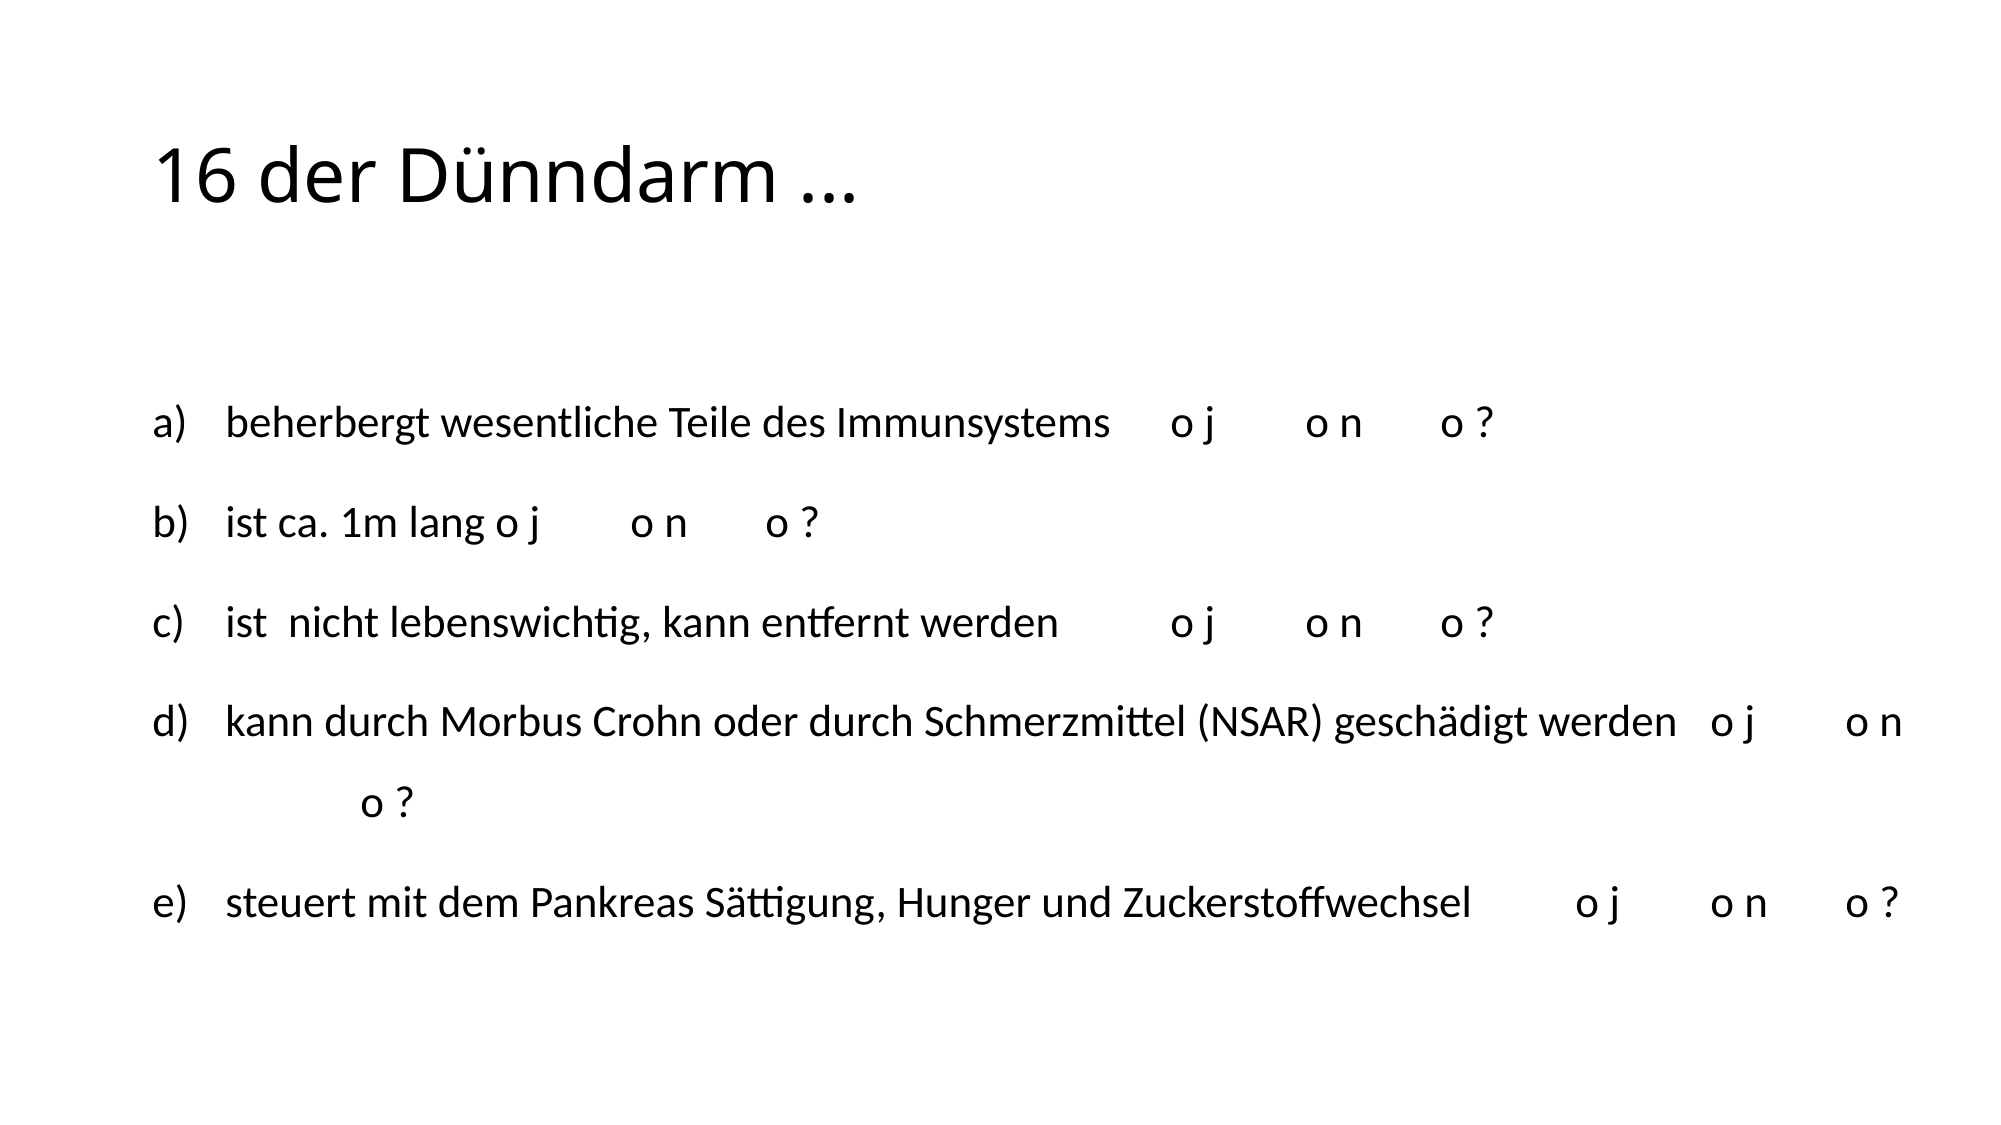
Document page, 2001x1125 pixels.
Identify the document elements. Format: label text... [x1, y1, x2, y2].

title 16 der Dünndarm ... [137, 0, 1863, 357]
list beherbergt wesentliche Teile des Immunsystems o j o n o ? ist ca. 1m lang o j o n o ? ist nicht lebenswichtig, kann entfernt werden o j o n o ? kann durch Morbus Crohn oder durch Schmerzmittel (NSAR) geschädigt werden o j o n o ? steuert mit dem Pankreas Sättigung, Hunger und Zuckerstoffwechsel o j o n o ? [137, 358, 1986, 1109]
